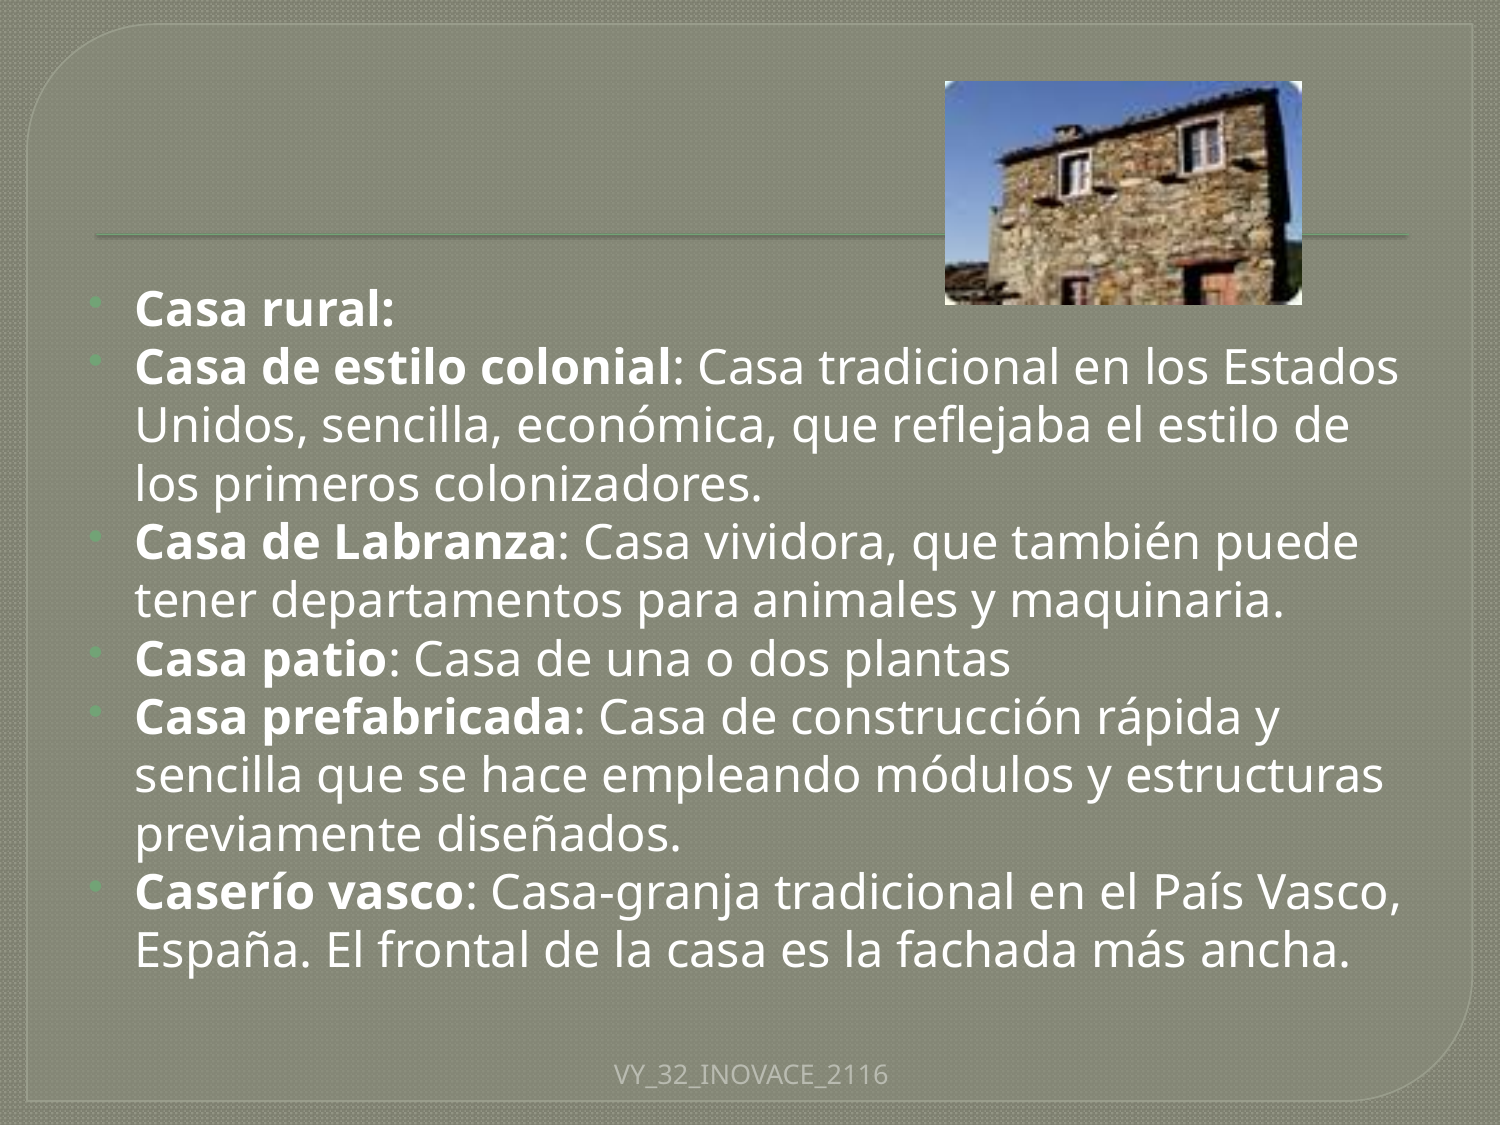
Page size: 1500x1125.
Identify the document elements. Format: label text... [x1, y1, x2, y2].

footer VY_32_INOVACE_2116 [212, 1050, 904, 1095]
title [82, 46, 1432, 235]
list Casa rural: Casa de estilo colonial: Casa tradicional en los Estados Unidos, sencilla, económica, que reflejaba el estilo de los primeros colonizadores. Casa de Labranza: Casa vividora, que también puede tener departamentos para animales y maquinaria. Casa patio: Casa de una o dos plantas Casa prefabricada: Casa de construcción rápida y sencilla que se hace empleando módulos y estructuras previamente diseñados. Caserío vasco: Casa-granja tradicional en el País Vasco, España. El frontal de la casa es la fachada más ancha. [75, 270, 1425, 1013]
picture [945, 81, 1302, 305]
